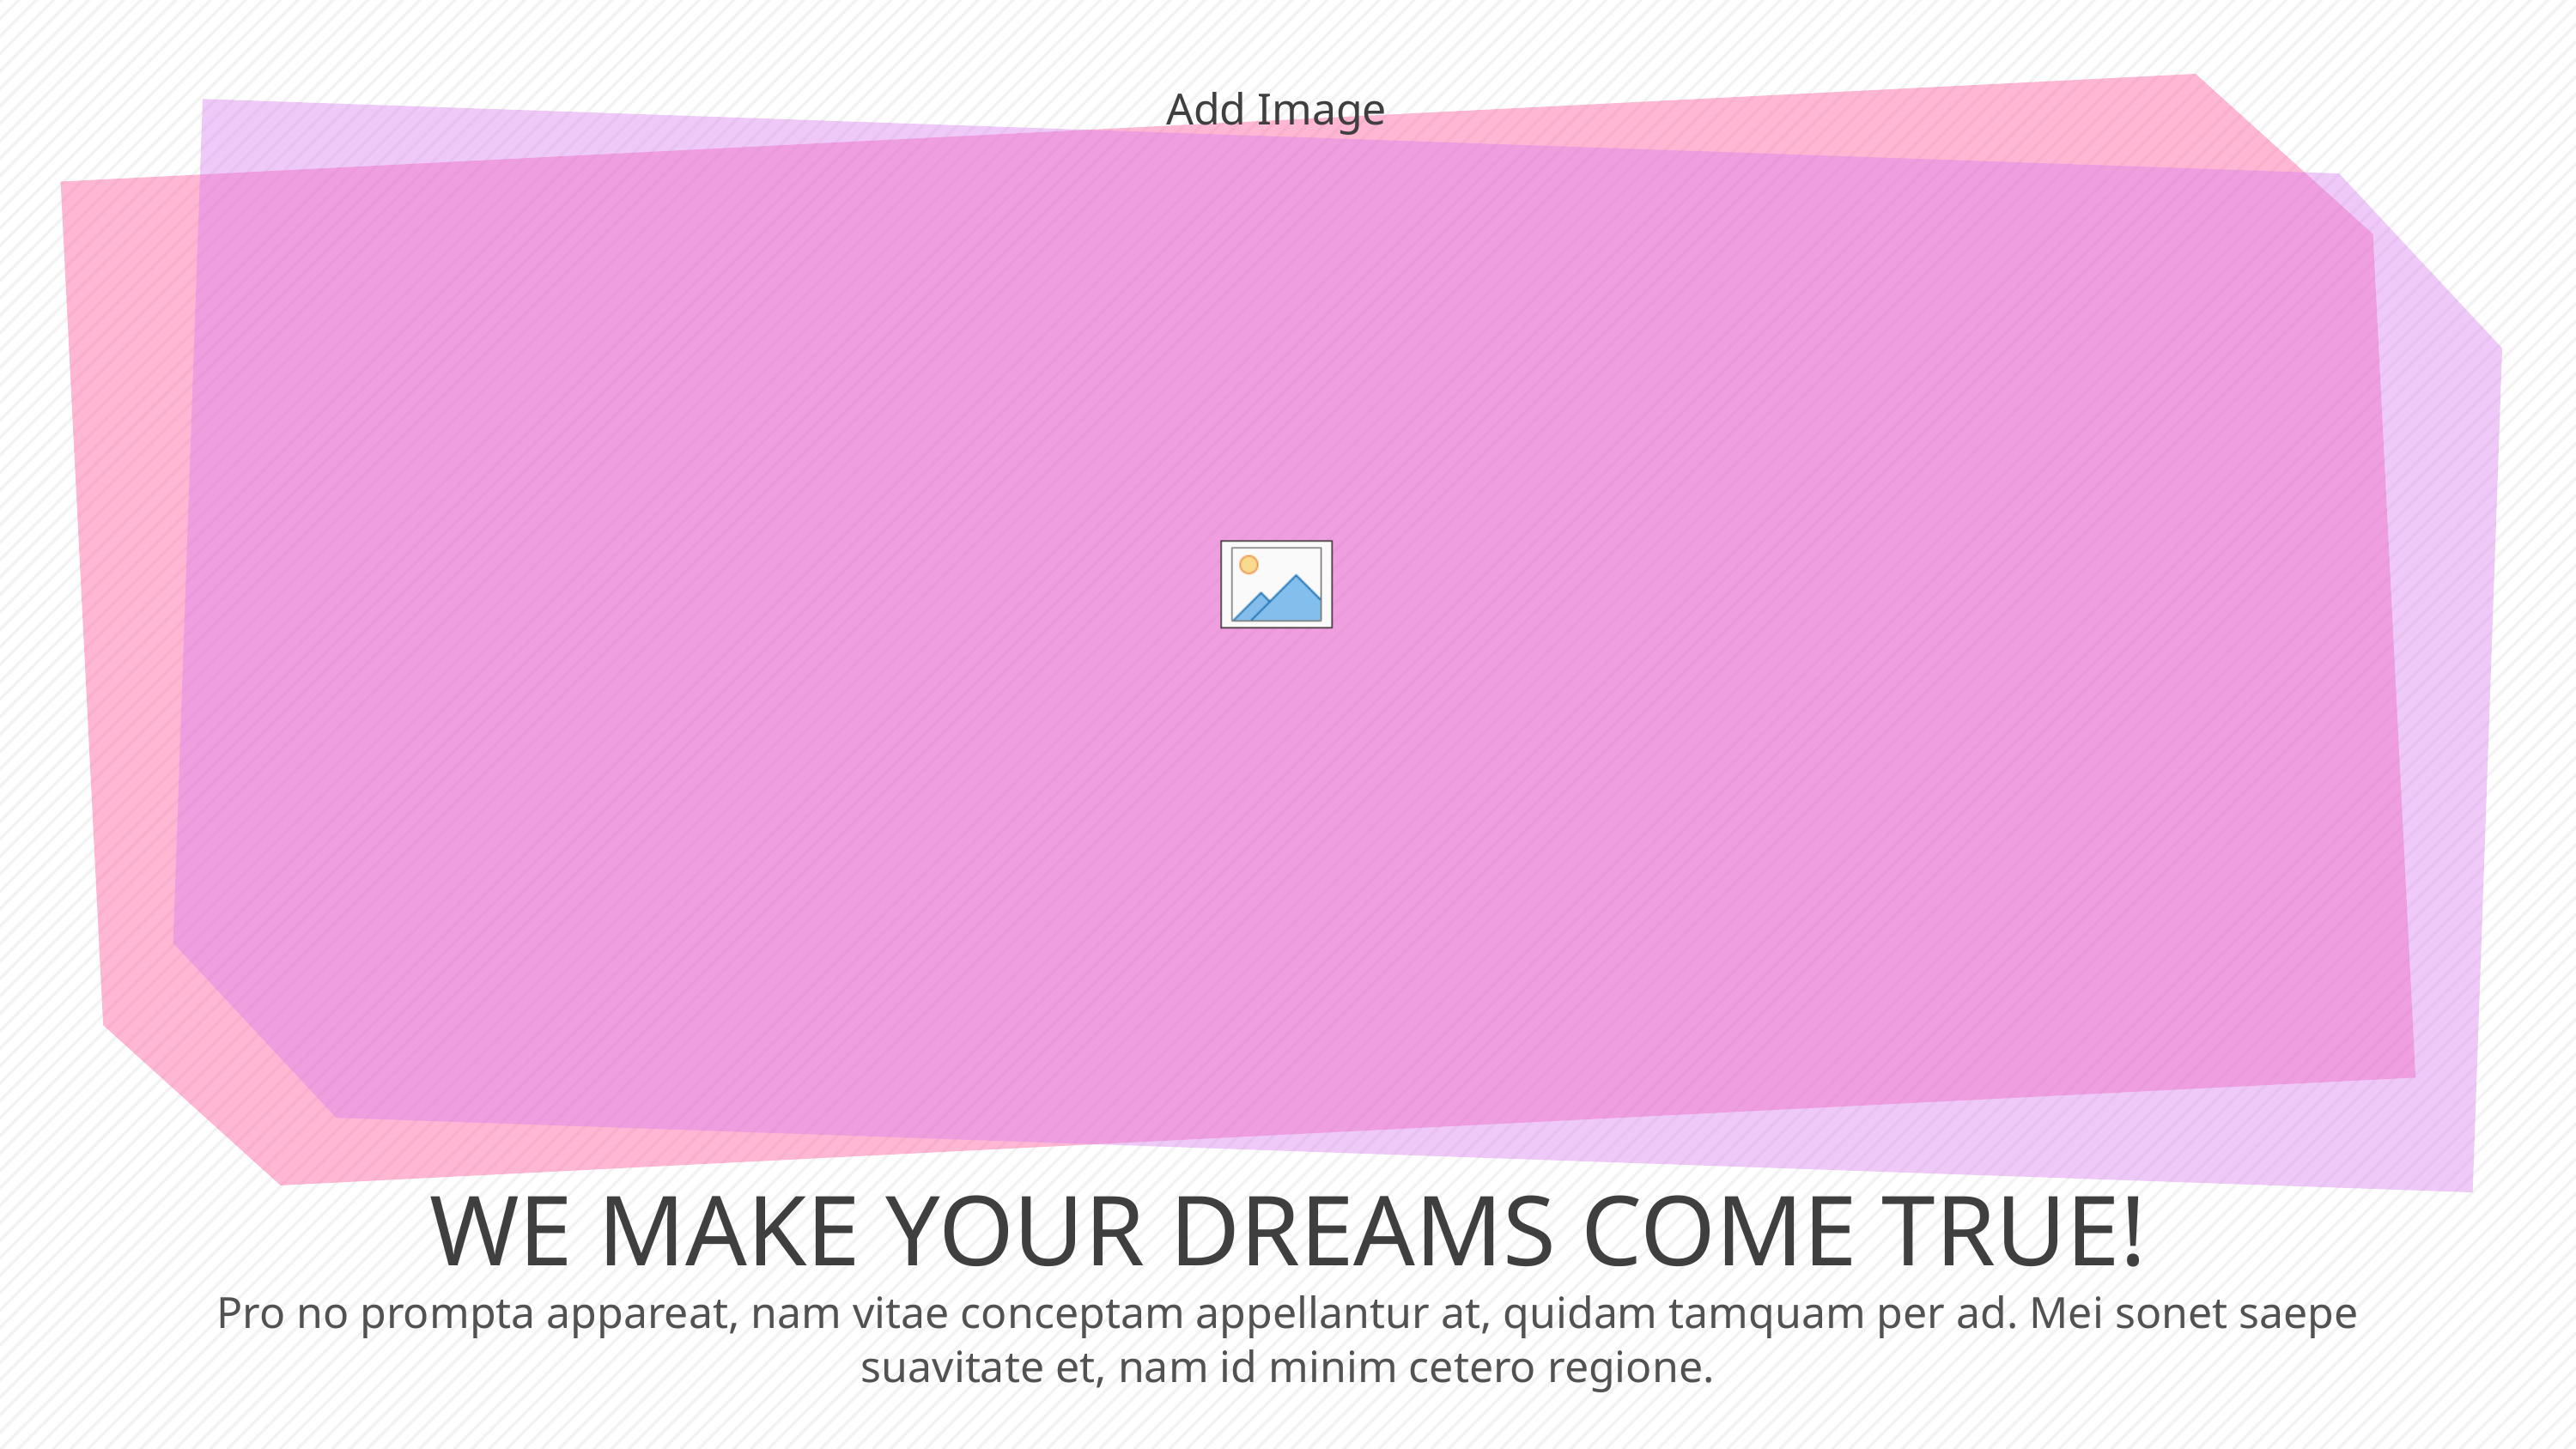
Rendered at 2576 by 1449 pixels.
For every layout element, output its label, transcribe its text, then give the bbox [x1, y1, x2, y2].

table_cell 1 User [1096, 277, 2503, 1193]
subtitle Pro no prompta appareat, nam vitae conceptam appellantur at, quidam tamquam per ad. Mei sonet saepe suavitate et, nam id minim cetero regione. [187, 1271, 2389, 1404]
title WE MAKE YOUR DREAMS COME TRUE! [187, 1170, 2389, 1271]
picture [0, 0, 2576, 1449]
